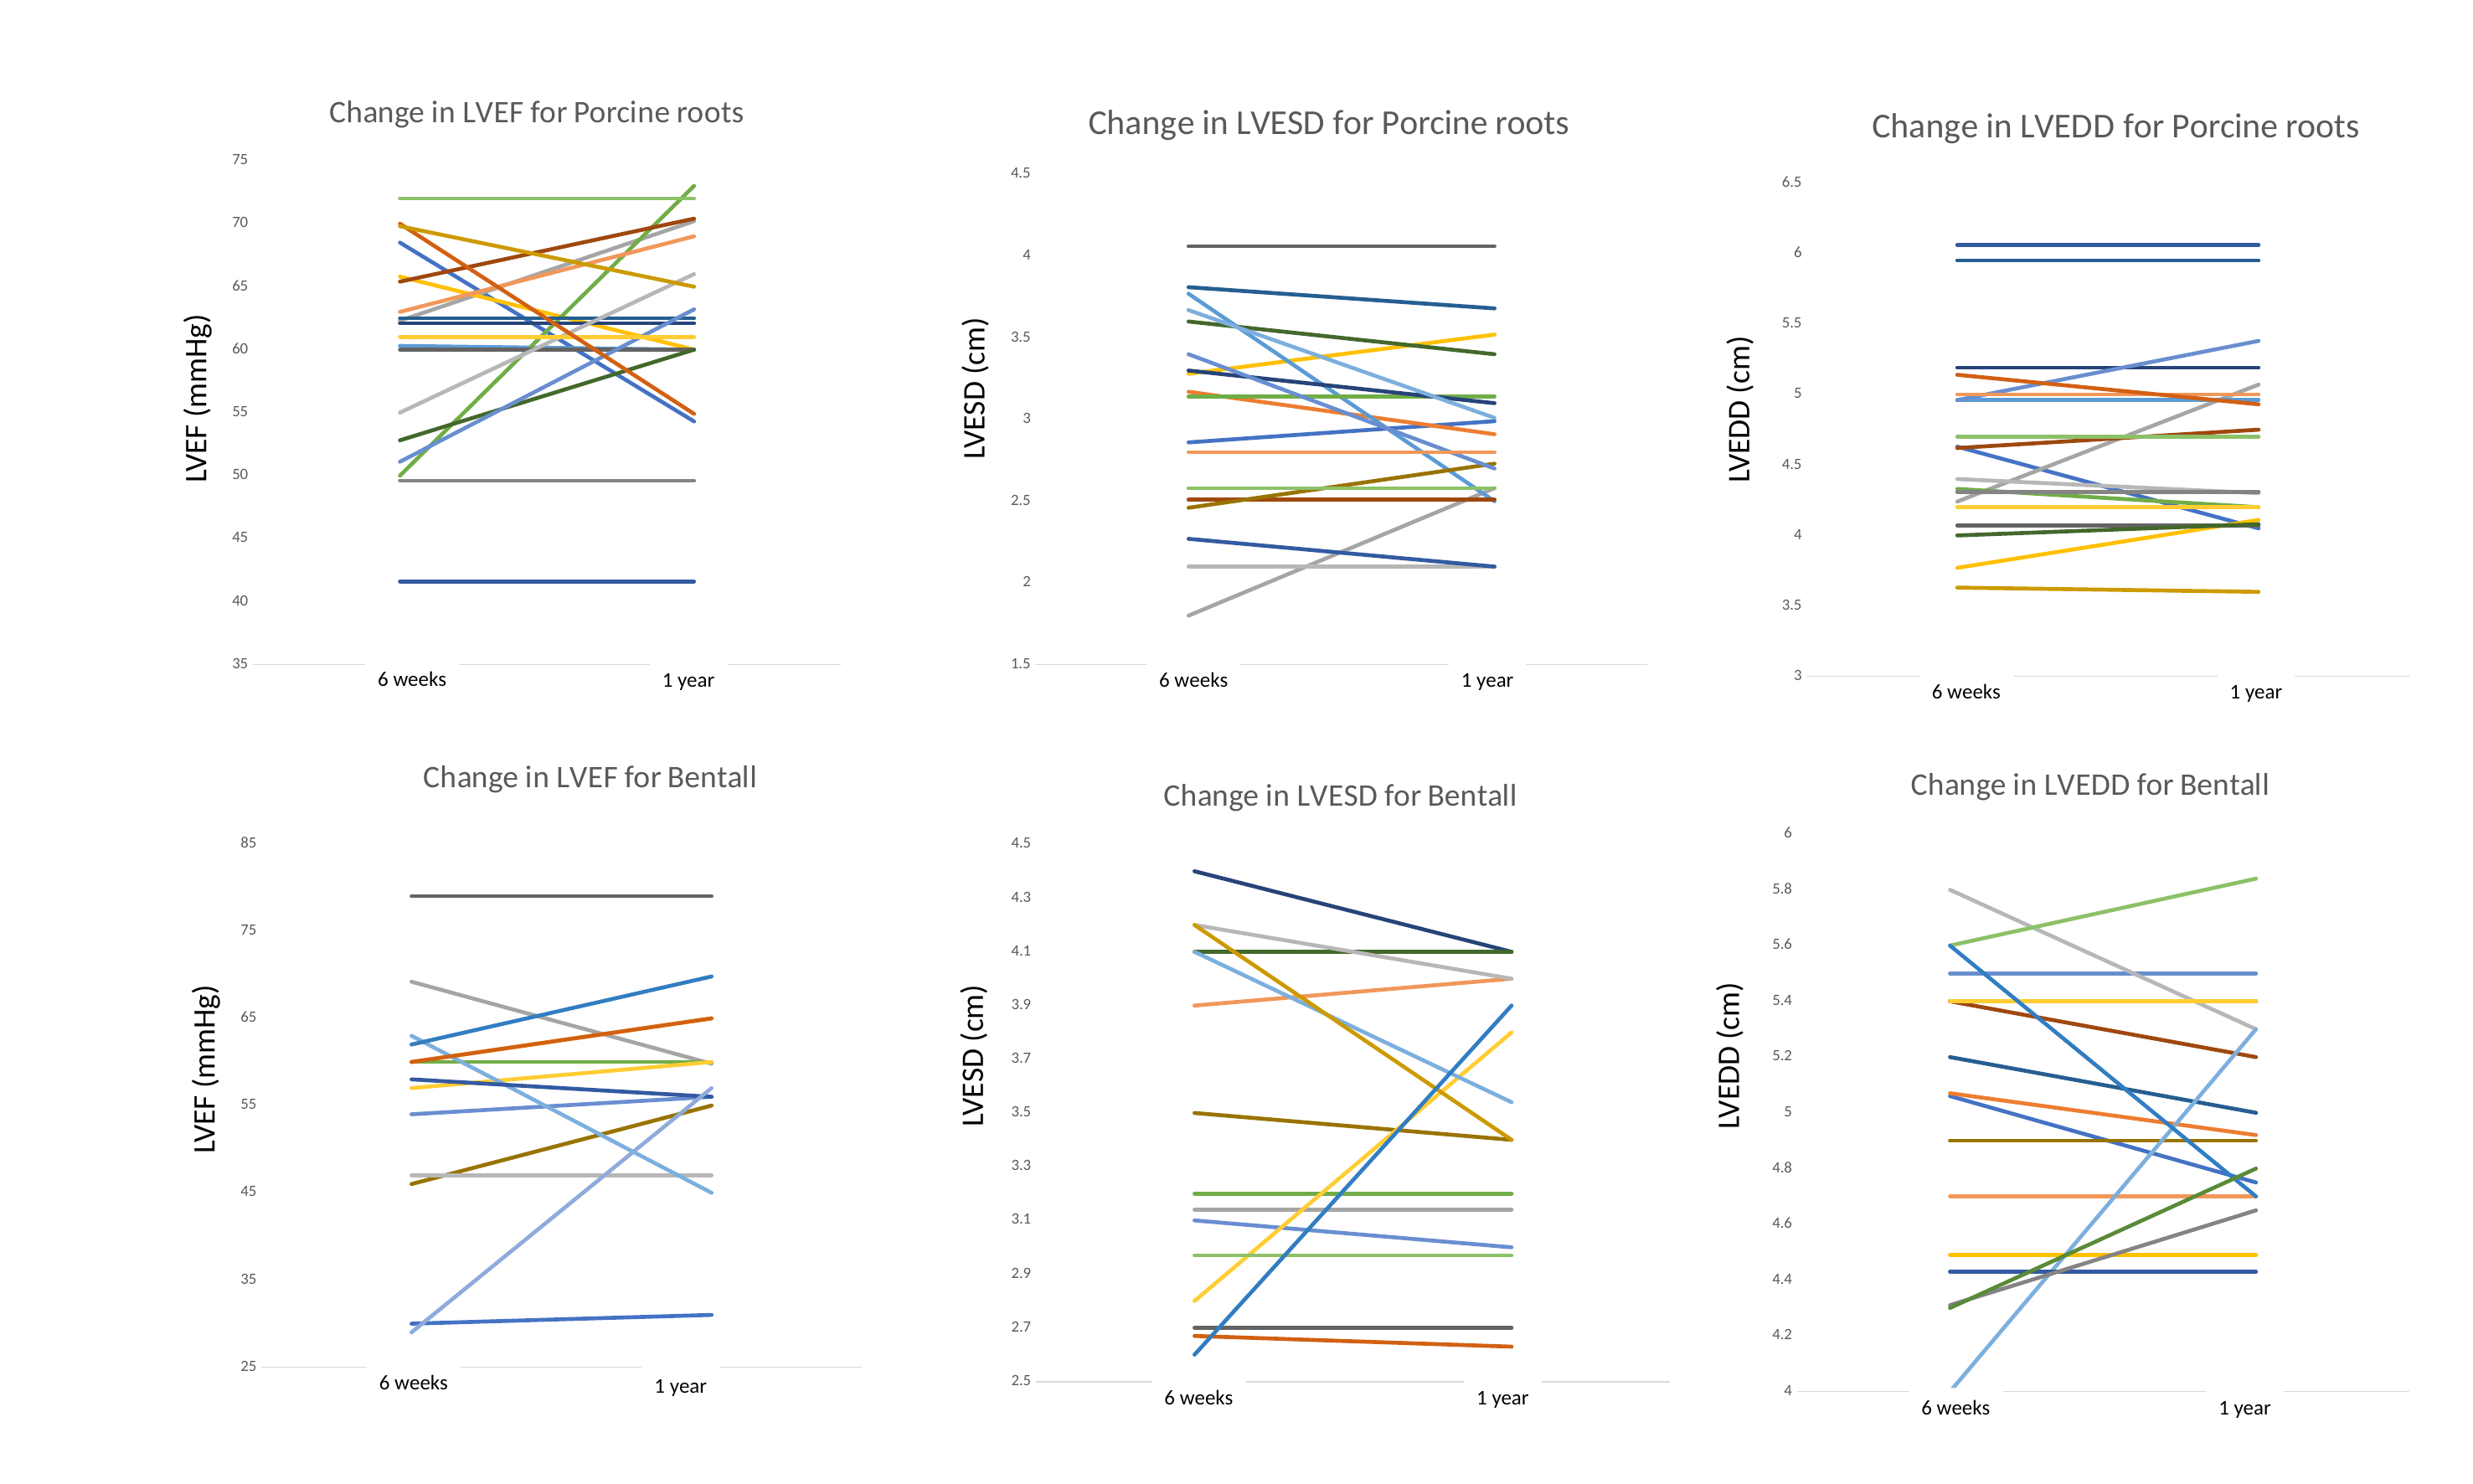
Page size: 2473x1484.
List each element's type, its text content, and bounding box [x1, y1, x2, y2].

text_box LVEDD (cm) [1711, 323, 1762, 496]
text_box LVEF (mmHg) [168, 301, 219, 496]
text_box LVESD (cm) [946, 305, 997, 472]
text_box LVEDD (cm) [1701, 969, 1752, 1141]
text_box LVESD (cm) [945, 971, 996, 1139]
chart [219, 70, 854, 698]
chart [227, 753, 875, 1401]
chart [997, 753, 1684, 1416]
chart [1769, 87, 2423, 710]
chart [997, 79, 1662, 698]
chart [1759, 741, 2423, 1426]
text_box LVEF (mmHg) [177, 972, 227, 1167]
